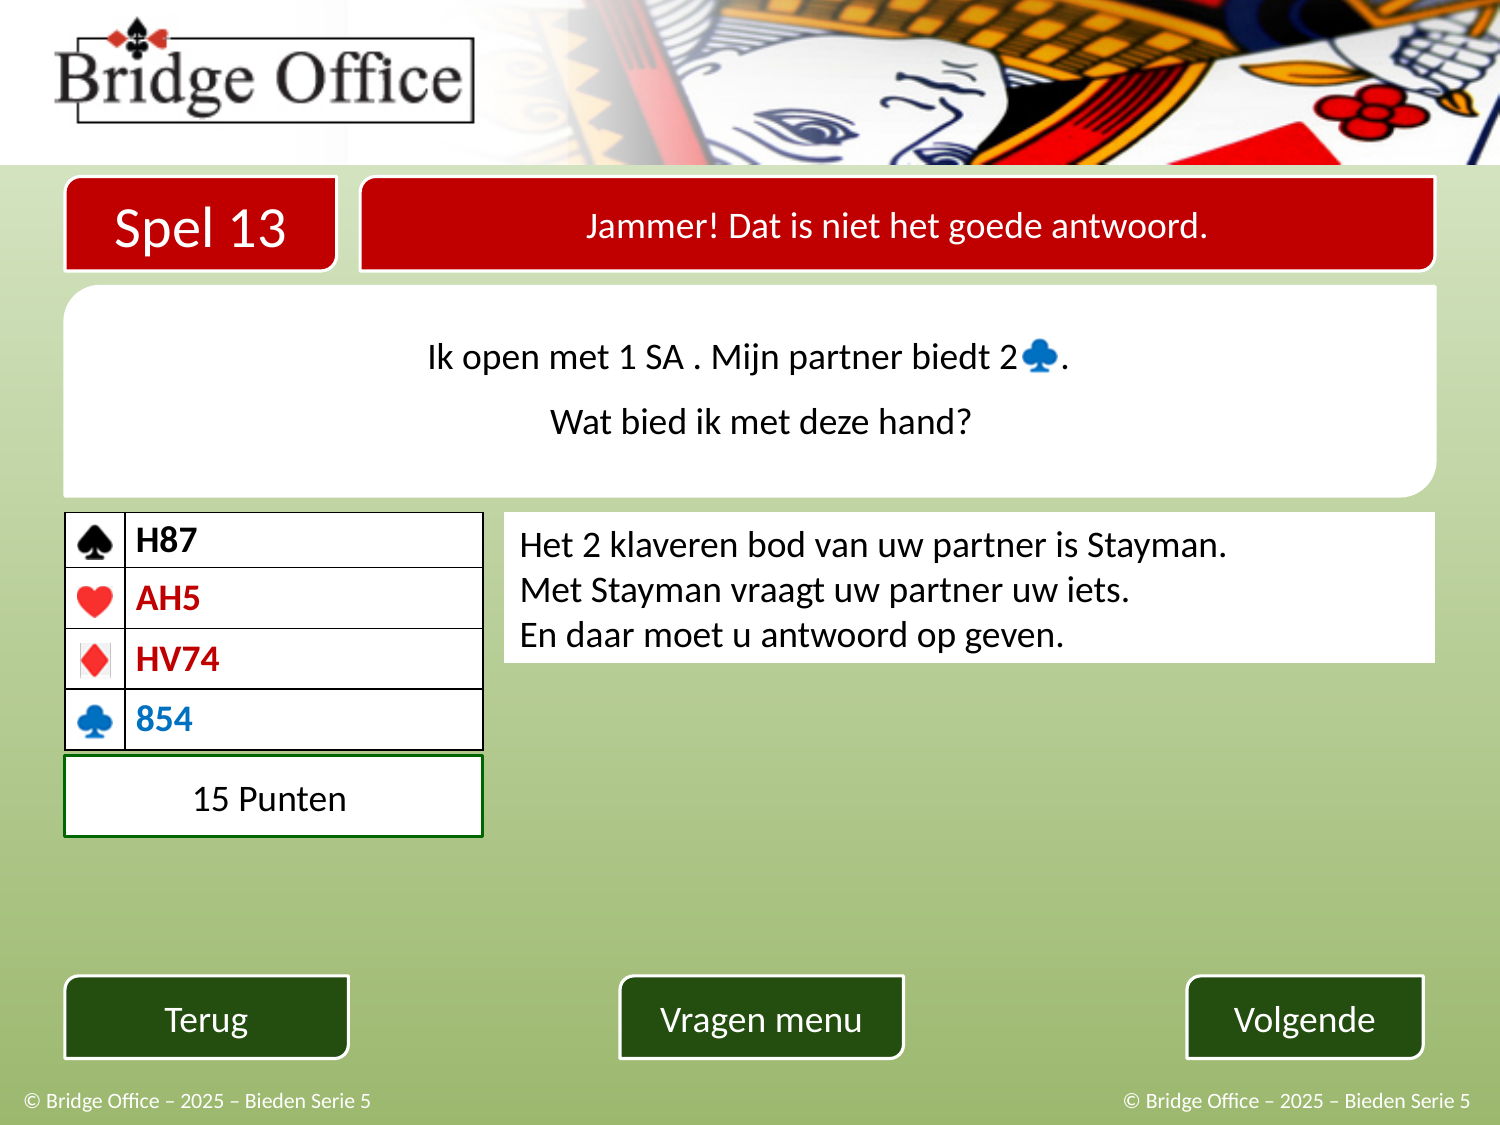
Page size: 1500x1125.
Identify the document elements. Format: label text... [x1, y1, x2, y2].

table_header H87 [126, 513, 482, 567]
text_box Jammer! Dat is niet het goede antwoord. [358, 179, 1437, 273]
picture [77, 524, 114, 561]
picture [77, 703, 114, 740]
table_cell [66, 629, 124, 688]
text_box Terug [63, 974, 350, 1061]
table_cell [66, 690, 124, 749]
text_box Het 2 klaveren bod van uw partner is Stayman. Met Stayman vraagt uw partner uw iets. En daar moet u antwoord op geven. [504, 512, 1435, 663]
picture [1022, 338, 1059, 374]
text_box Spel 13 [63, 179, 339, 273]
picture [77, 585, 114, 618]
picture [77, 643, 114, 679]
picture [0, 0, 1500, 166]
text_box 15 Punten [63, 754, 484, 838]
table_cell [66, 568, 124, 628]
table_cell 854 [126, 690, 482, 749]
table_cell HV74 [126, 629, 482, 688]
text_box Vragen menu [618, 974, 906, 1061]
text_box Volgende [1185, 974, 1425, 1061]
text_box © Bridge Office – 2025 – Bieden Serie 5 [1107, 1079, 1500, 1121]
text_box Ik open met 1 SA . Mijn partner biedt 2 . [394, 324, 1104, 385]
text_box [63, 284, 1437, 498]
text_box Wat bied ik met deze hand? [528, 389, 995, 450]
table_cell AH5 [126, 568, 482, 628]
text_box © Bridge Office – 2025 – Bieden Serie 5 [8, 1079, 393, 1121]
table_header [66, 513, 124, 567]
